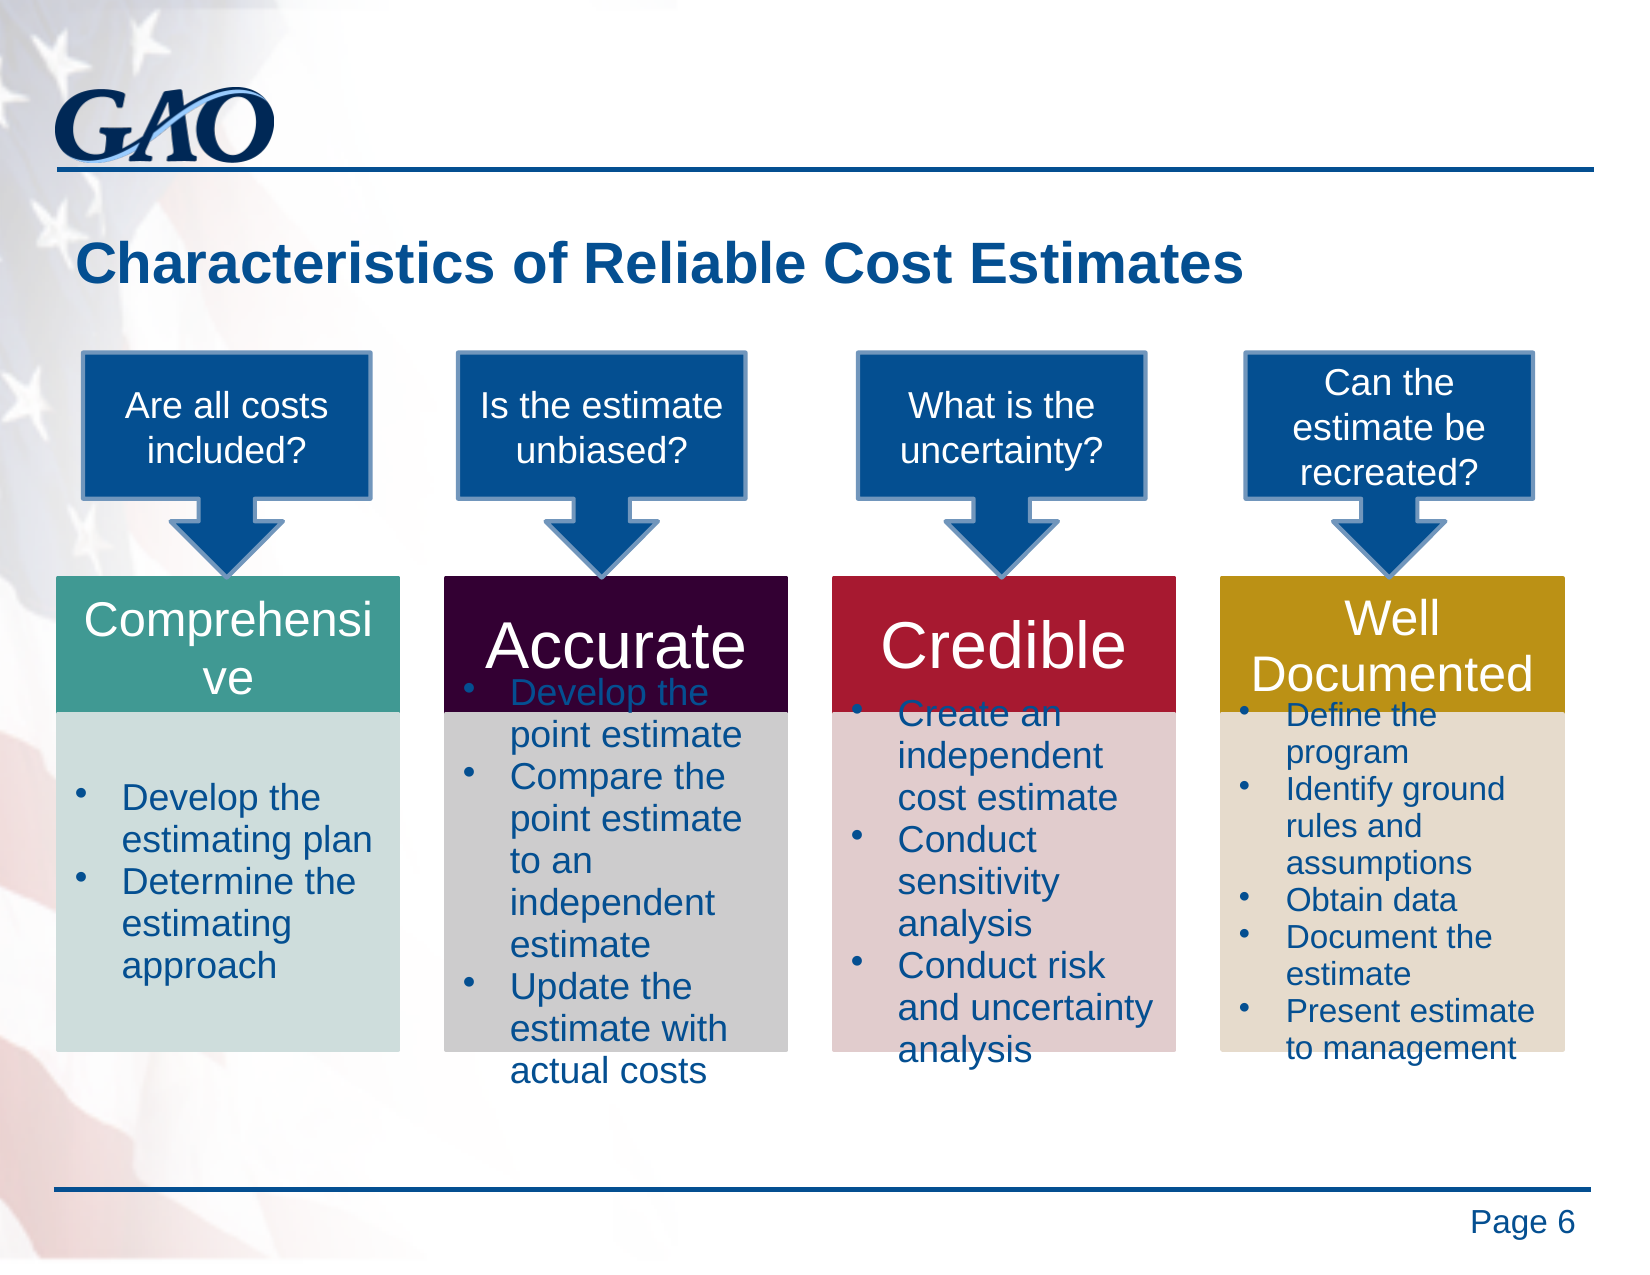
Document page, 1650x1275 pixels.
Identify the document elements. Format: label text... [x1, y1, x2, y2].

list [57, 577, 1563, 1051]
picture [0, 0, 1650, 1275]
text_box Are all costs included? [80, 350, 373, 576]
slide_number Page 6 [1207, 1191, 1593, 1250]
text_box Is the estimate unbiased? [455, 350, 748, 576]
title Characteristics of Reliable Cost Estimates [75, 225, 1613, 395]
text_box What is the uncertainty? [855, 350, 1148, 576]
text_box Can the estimate be recreated? [1243, 350, 1536, 576]
